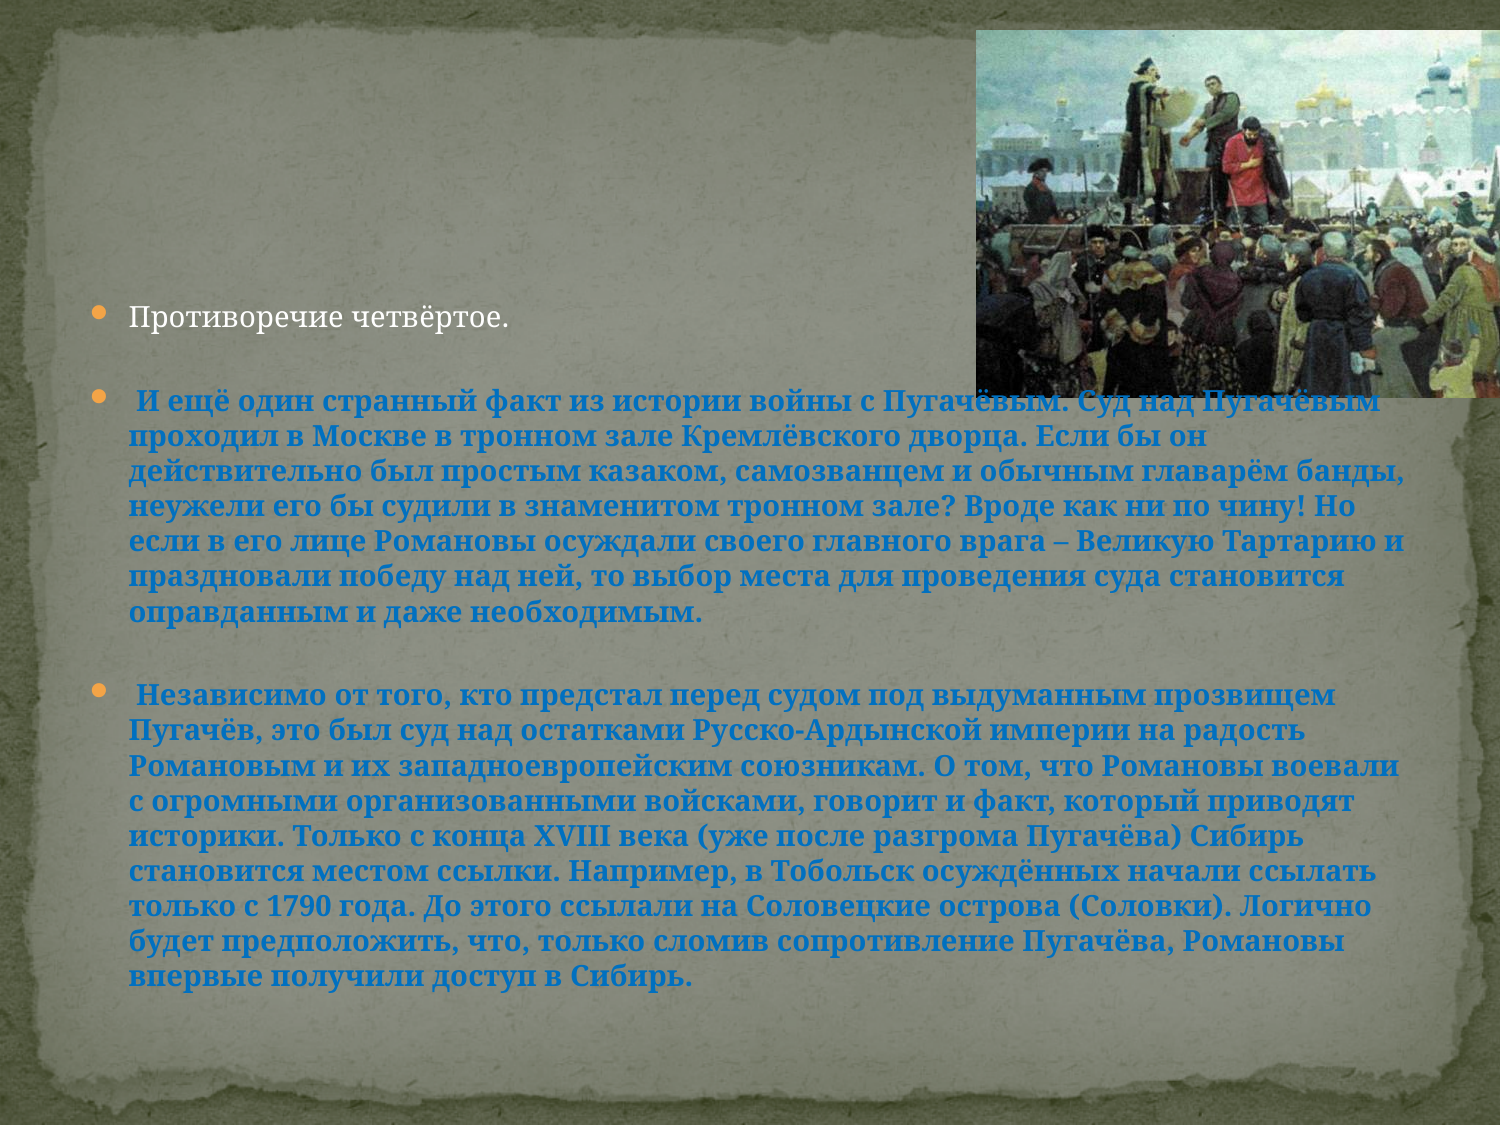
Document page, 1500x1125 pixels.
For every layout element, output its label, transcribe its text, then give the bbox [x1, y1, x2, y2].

list Противоречие четвёртое. И ещё один странный факт из истории войны с Пугачёвым. Суд над Пугачёвым проходил в Москве в тронном зале Кремлёвского дворца. Если бы он действительно был простым казаком, самозванцем и обычным главарём банды, неужели его бы судили в знаменитом тронном зале? Вроде как ни по чину! Но если в его лице Романовы осуждали своего главного врага – Великую Тартарию и праздновали победу над ней, то выбор места для проведения суда становится оправданным и даже необходимым. Независимо от того, кто предстал перед судом под выдуманным прозвищем Пугачёв, это был суд над остатками Русско-Ардынской империи на радость Романовым и их западноевропейским союзникам. О том, что Романовы воевали с огромными организованными войсками, говорит и факт, который приводят историки. Только с конца XVIII века (уже после разгрома Пугачёва) Сибирь становится местом ссылки. Например, в Тобольск осуждённых начали ссылать только с 1790 года. До этого ссылали на Соловецкие острова (Соловки). Логично будет предположить, что, только сломив сопротивление Пугачёва, Романовы впервые получили доступ в Сибирь. [75, 290, 1425, 1005]
picture [976, 30, 1500, 398]
